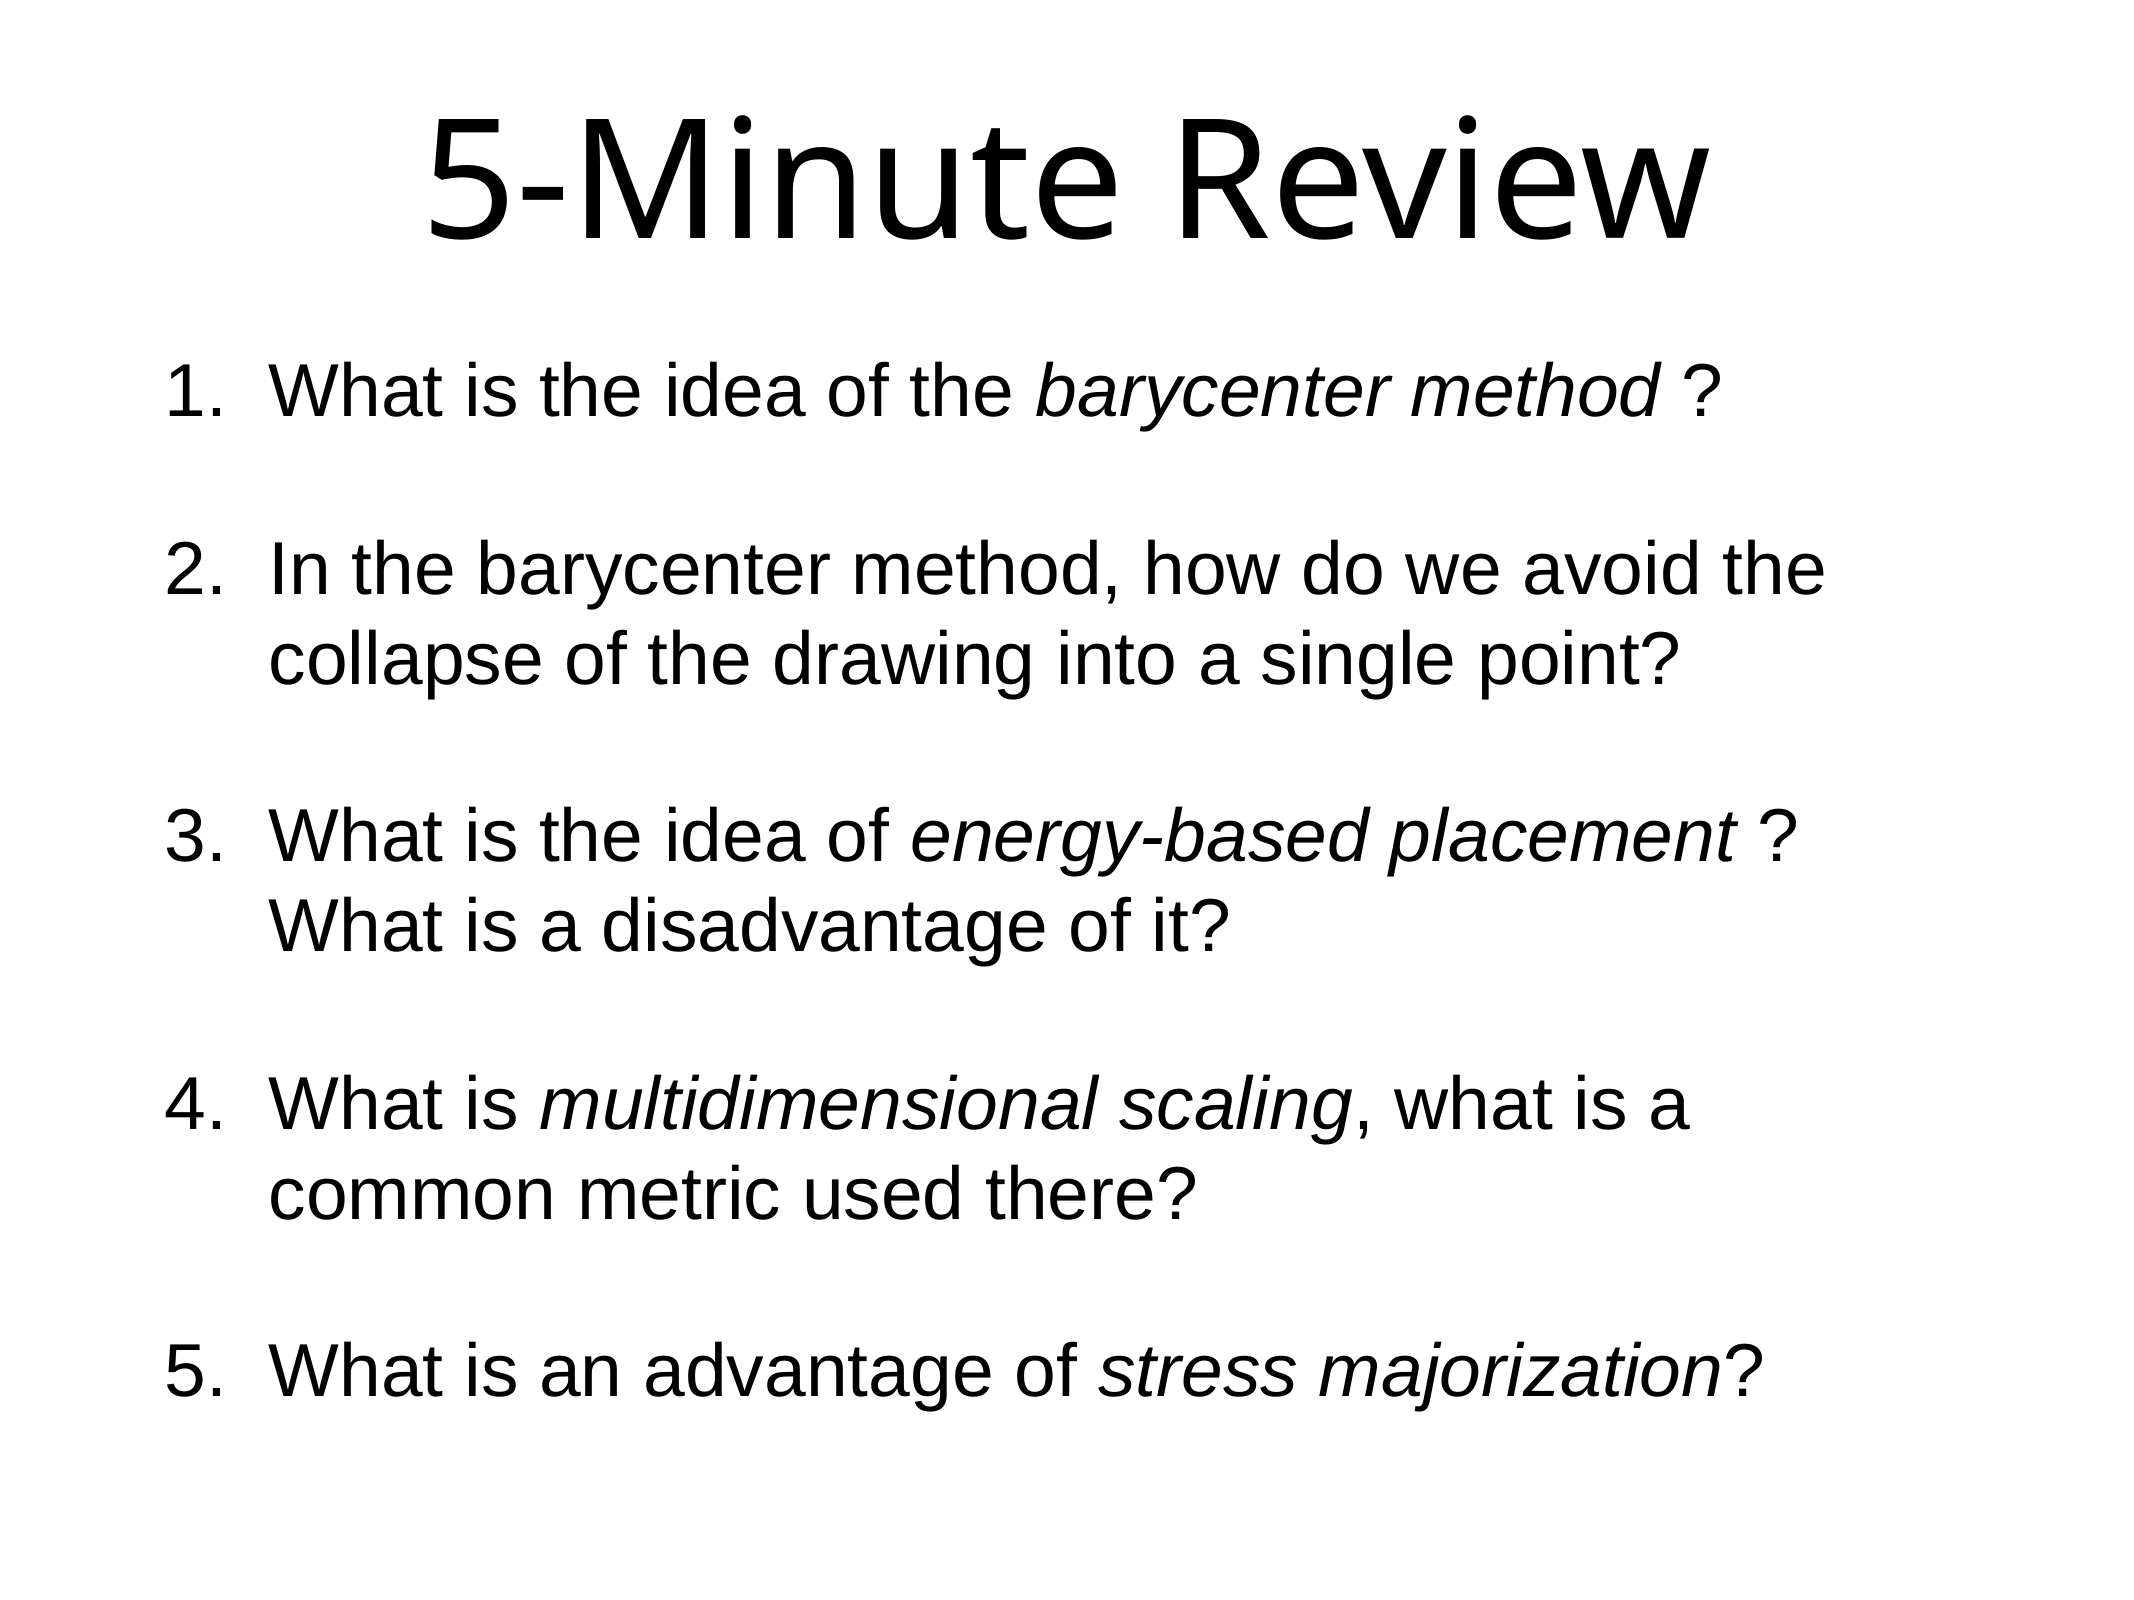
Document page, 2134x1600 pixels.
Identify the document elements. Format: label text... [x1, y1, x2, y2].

title 5-Minute Review [155, 0, 1978, 294]
list What is the idea of the barycenter method ? In the barycenter method, how do we avoid the collapse of the drawing into a single point? What is the idea of energy-based placement ? What is a disadvantage of it? What is multidimensional scaling, what is a common metric used there? What is an advantage of stress majorization? [155, 294, 1978, 1459]
